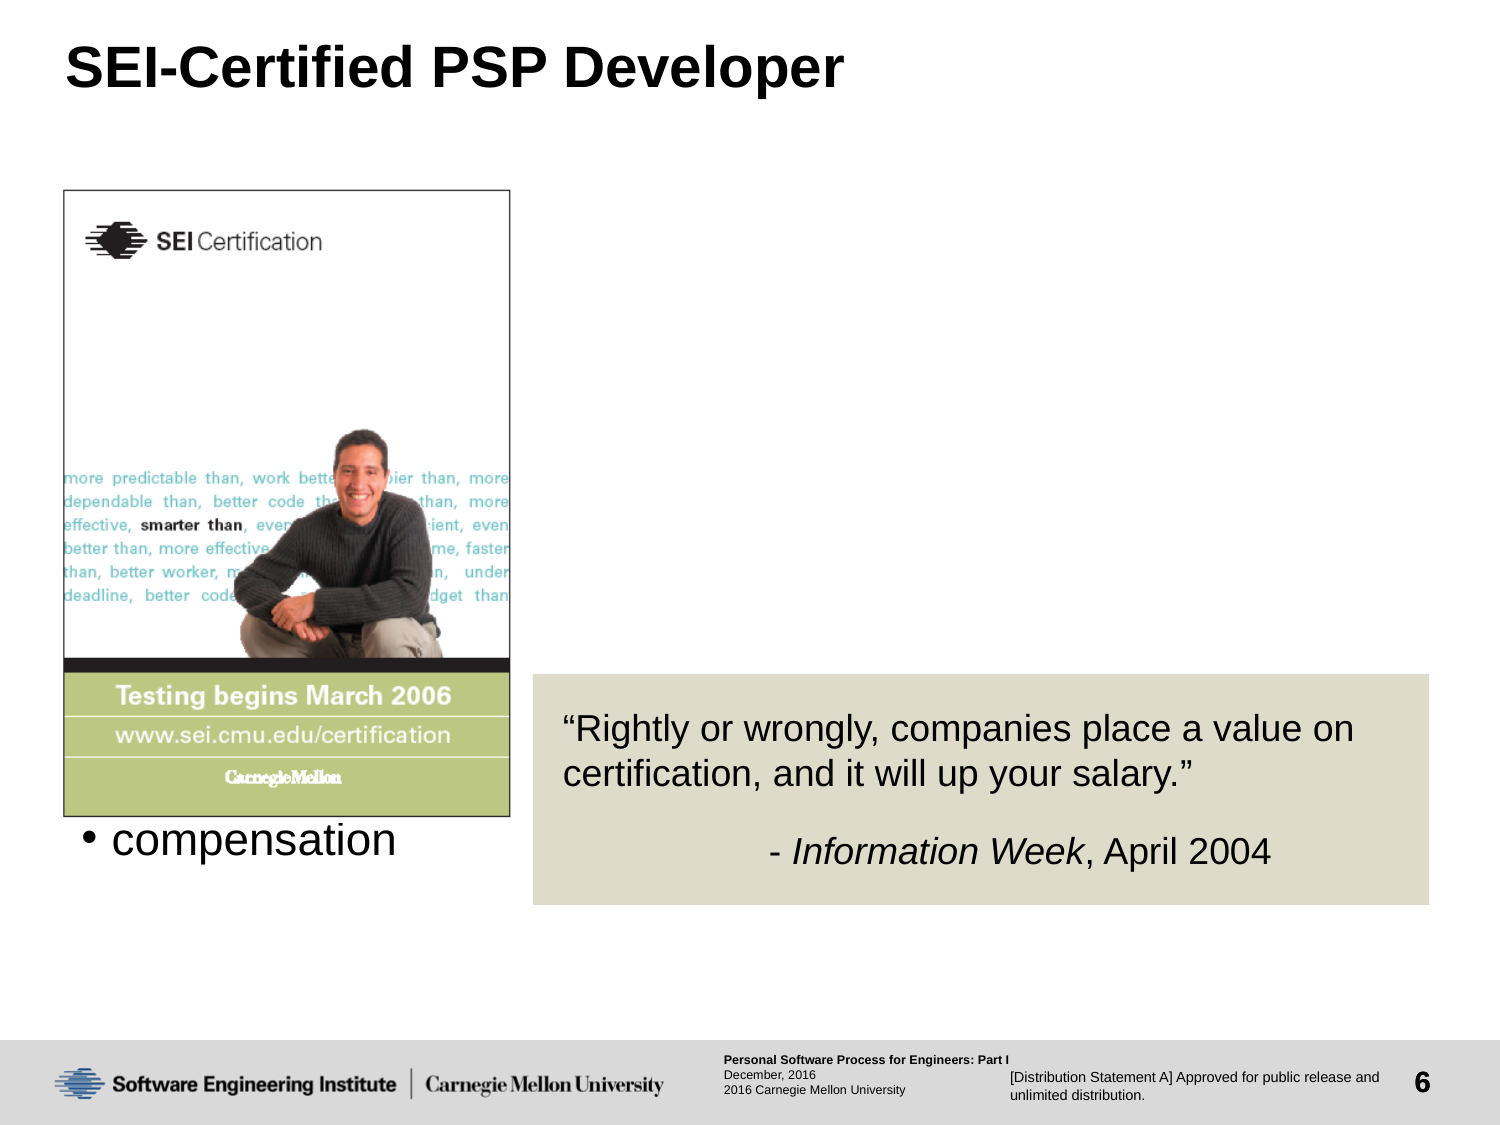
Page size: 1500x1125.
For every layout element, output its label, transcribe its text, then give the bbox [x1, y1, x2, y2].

list SEI-certified professionals will realize an increase in knowledge and skills prestige marketability professional recognition compensation [62, 823, 507, 1000]
picture [60, 186, 515, 823]
text_box “Rightly or wrongly, companies place a value on certification, and it will up your salary.” - Information Week, April 2004 [532, 673, 1430, 905]
picture [46, 1061, 673, 1104]
title SEI-Certified PSP Developer [65, 37, 1313, 148]
